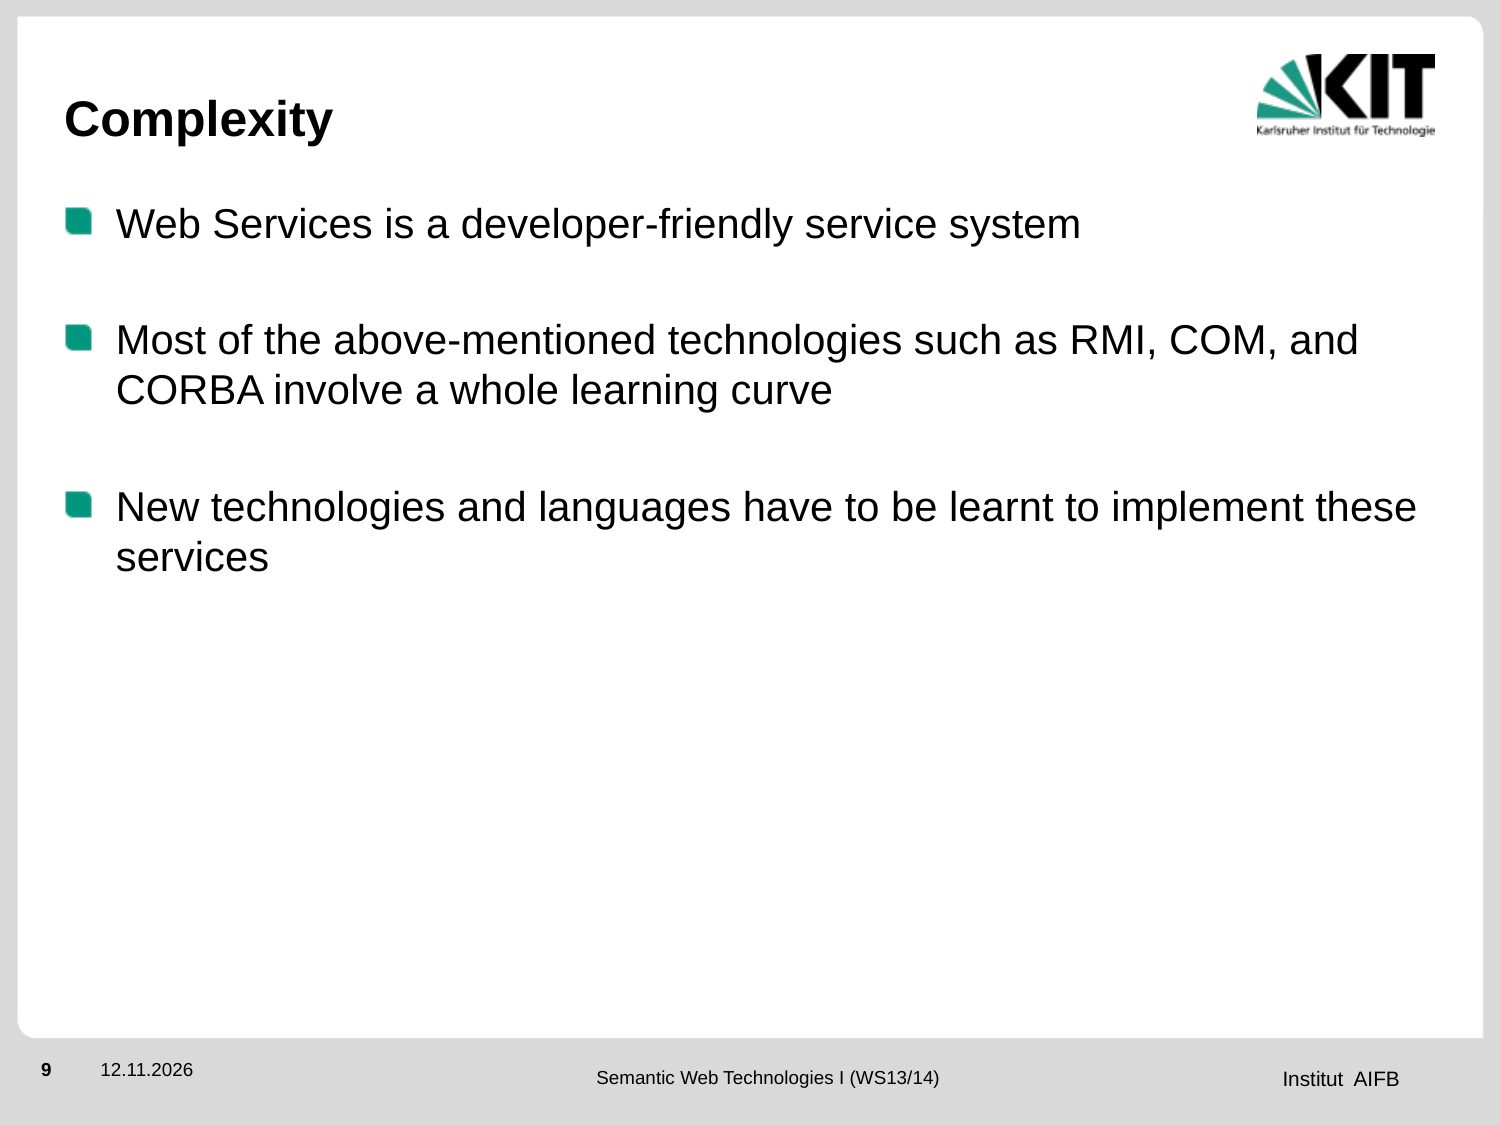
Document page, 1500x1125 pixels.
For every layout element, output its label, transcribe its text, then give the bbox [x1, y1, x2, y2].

picture [0, 0, 1500, 1125]
title Complexity [64, 54, 1198, 147]
list Web Services is a developer-friendly service system Most of the above-mentioned technologies such as RMI, COM, and CORBA involve a whole learning curve New technologies and languages have to be learnt to implement these services [64, 196, 1436, 1000]
